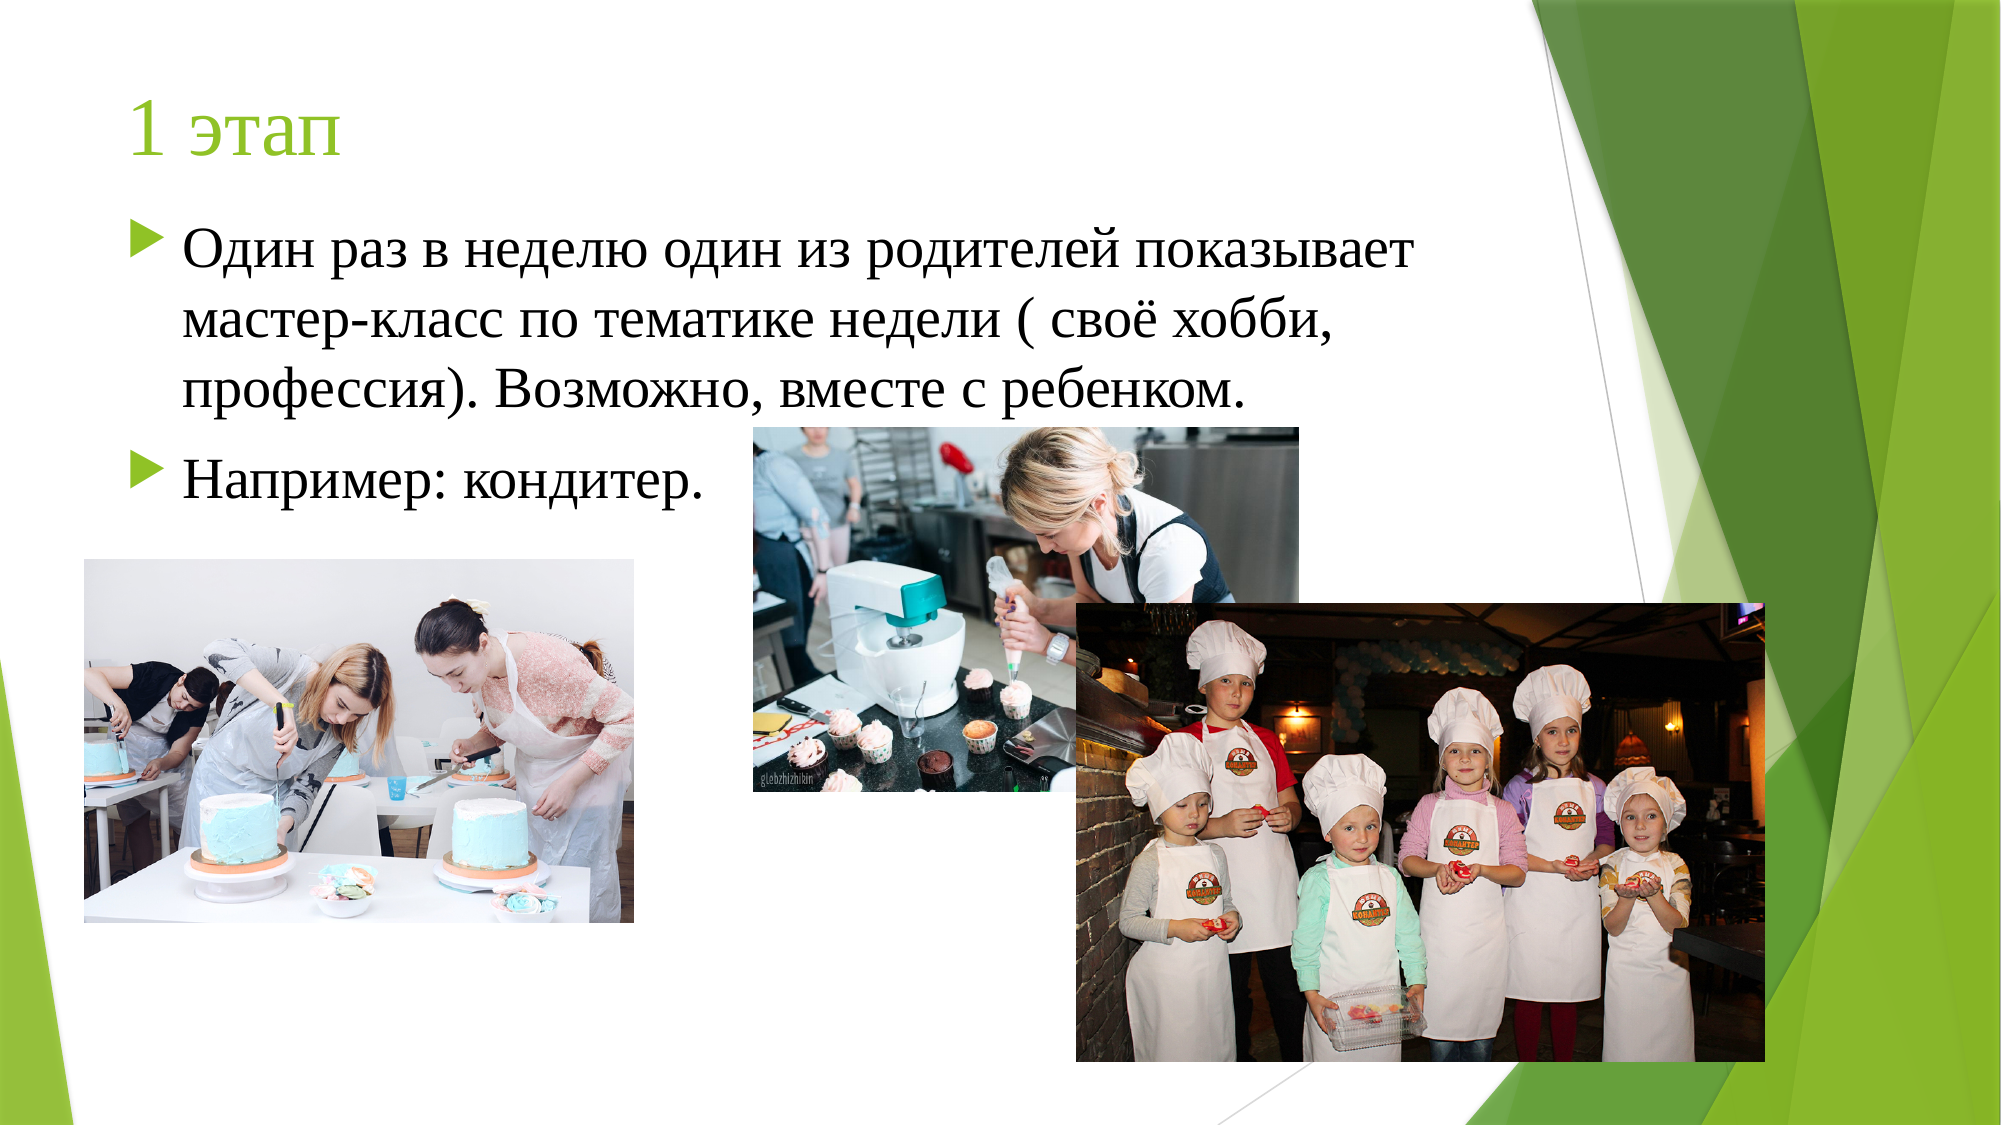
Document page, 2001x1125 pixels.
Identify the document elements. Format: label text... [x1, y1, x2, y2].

picture [84, 559, 635, 924]
list Один раз в неделю один из родителей показывает мастер-класс по тематике недели ( своё хобби, профессия). Возможно, вместе с ребенком. Например: кондитер. [111, 201, 1522, 991]
title 1 этап [111, 64, 1522, 201]
picture [753, 427, 1766, 1063]
